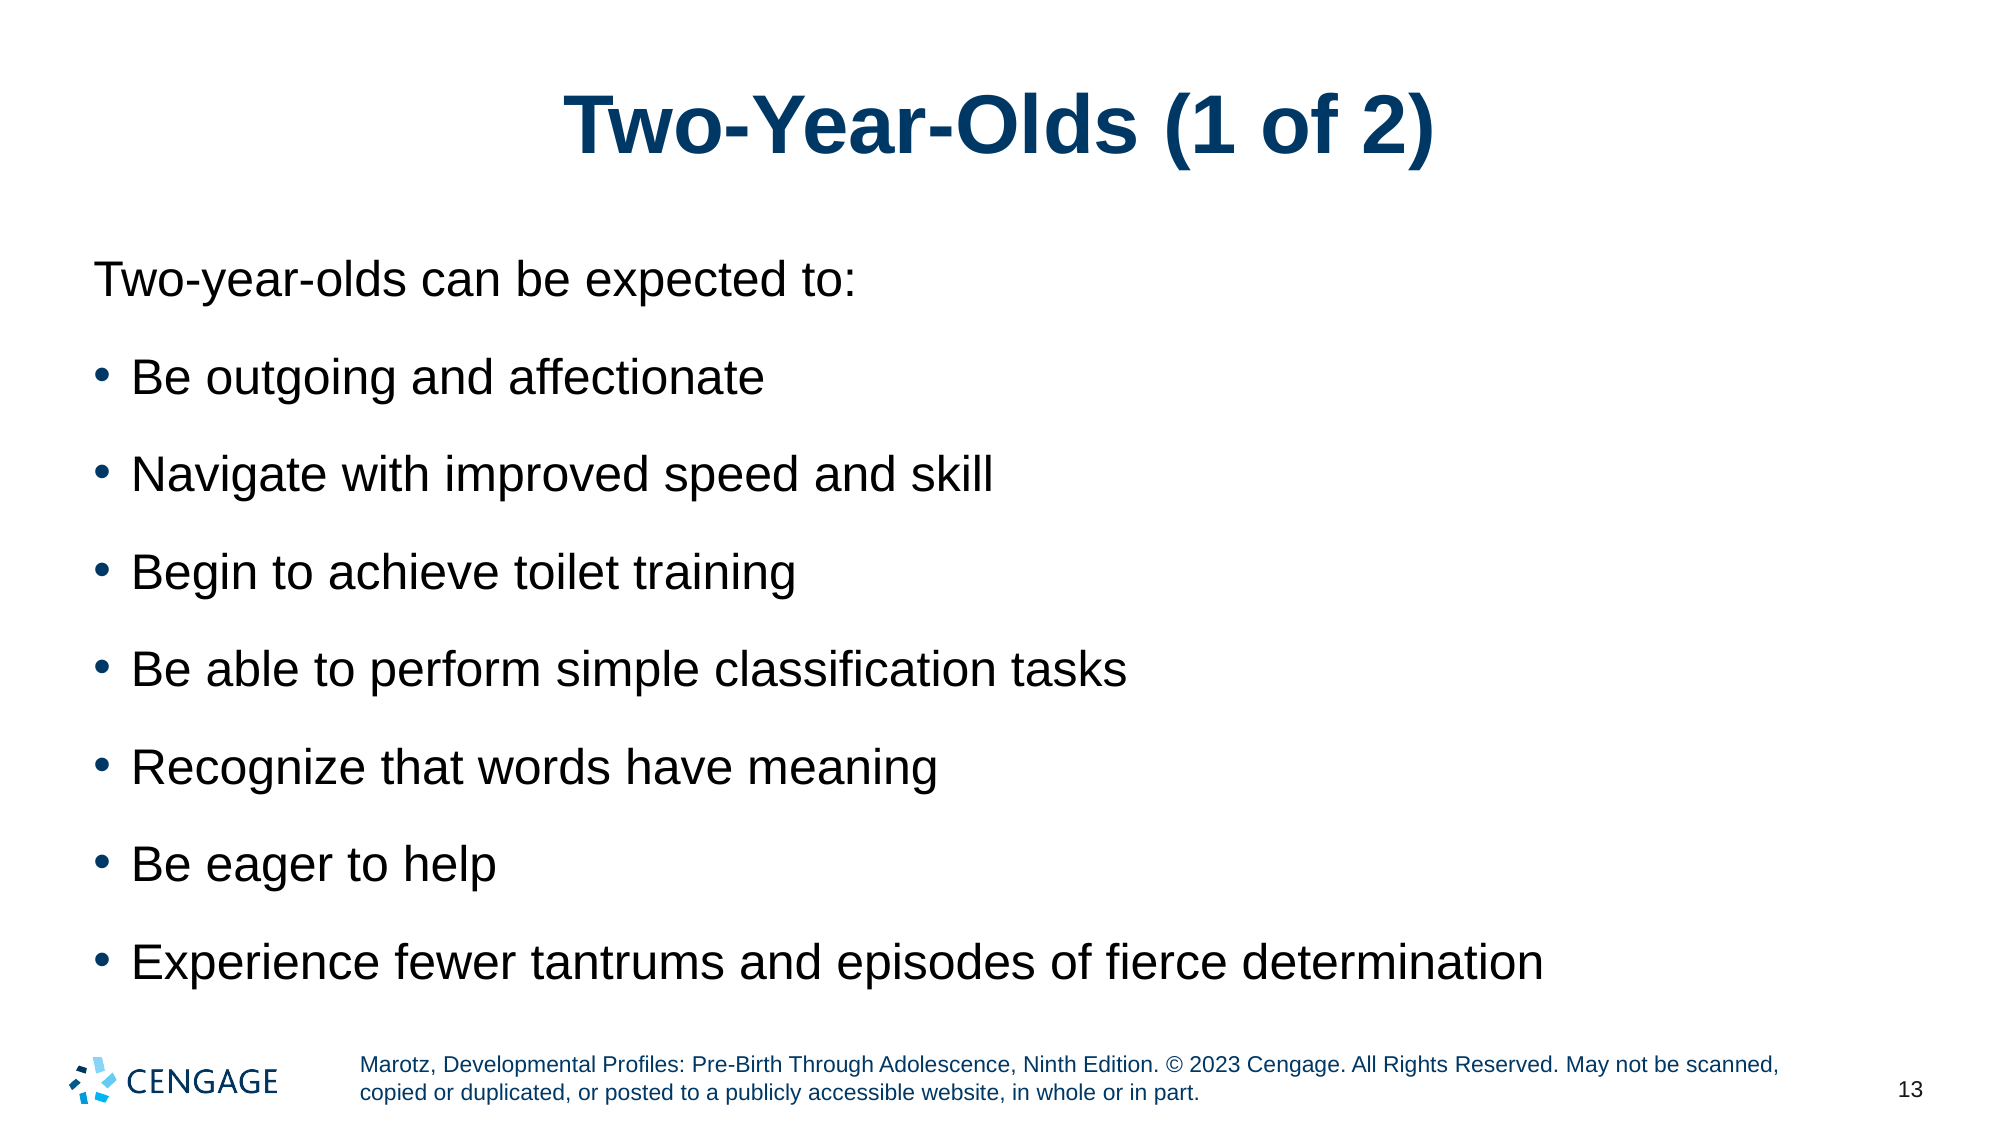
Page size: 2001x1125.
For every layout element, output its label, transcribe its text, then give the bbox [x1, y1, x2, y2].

list Two-year-olds can be expected to: Be outgoing and affectionate Navigate with improved speed and skill Begin to achieve toilet training Be able to perform simple classification tasks Recognize that words have meaning Be eager to help Experience fewer tantrums and episodes of fierce determination [78, 239, 1954, 1020]
title Two-Year-Olds (1 of 2) [78, 36, 1923, 217]
picture [69, 1057, 277, 1104]
